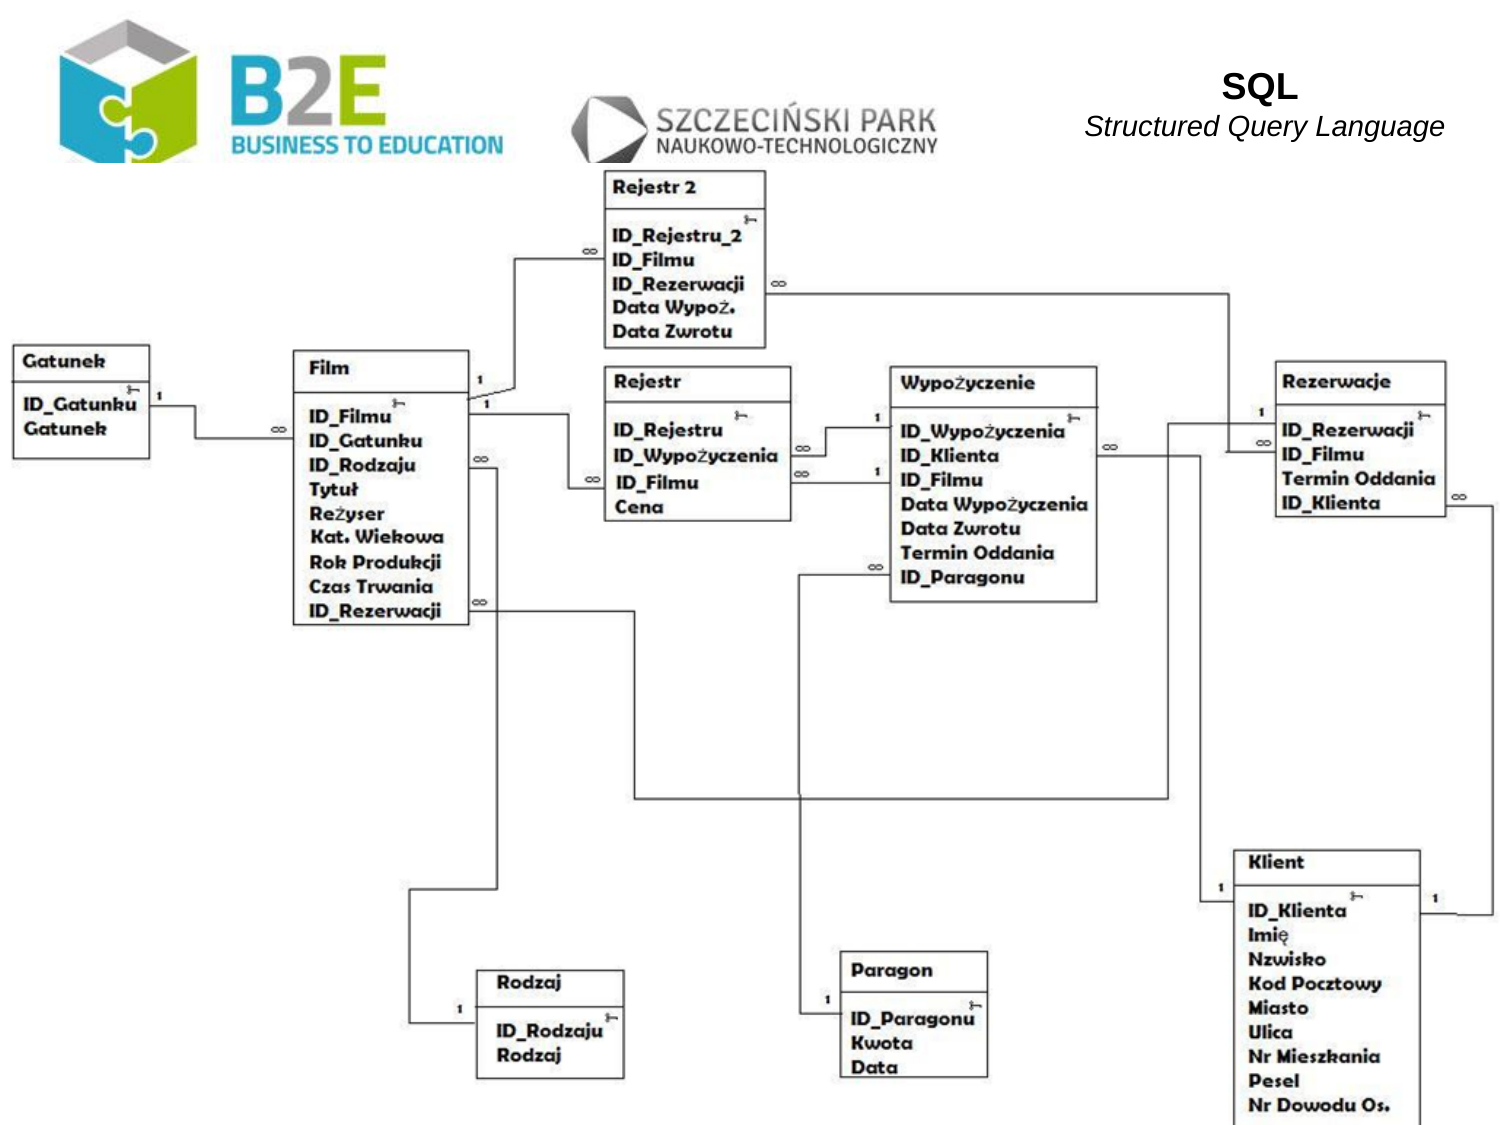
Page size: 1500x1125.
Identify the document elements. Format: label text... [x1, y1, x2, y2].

picture [0, 0, 1500, 1125]
text_box SQL Structured Query Language [1069, 54, 1461, 150]
